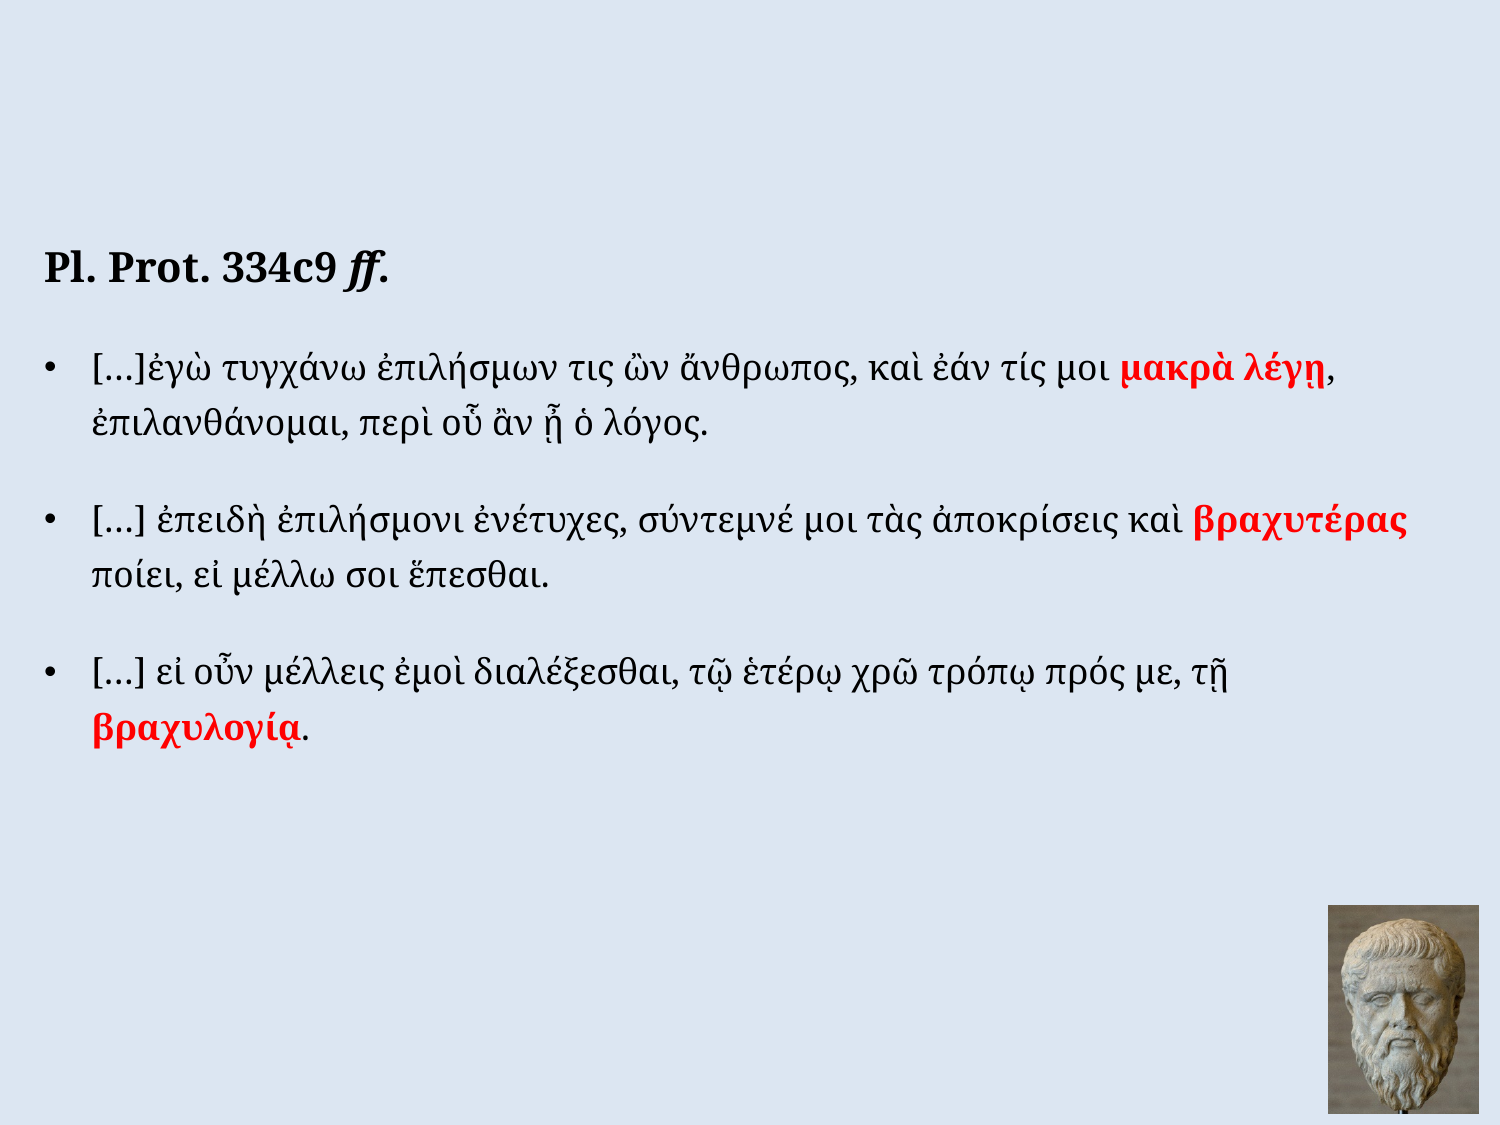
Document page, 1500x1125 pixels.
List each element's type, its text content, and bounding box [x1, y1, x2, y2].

picture [1328, 904, 1479, 1114]
text_box Pl. Prot. 334c9 ff. […]ἐγὼ τυγχάνω ἐπιλήσμων τις ὢν ἄνθρωπος, καὶ ἐάν τίς μοι μακρὰ λέγῃ, ἐπιλανθάνομαι, περὶ οὗ ἂν ᾖ ὁ λόγος. […] ἐπειδὴ ἐπιλήσμονι ἐνέτυχες, σύντεμνέ μοι τὰς ἀποκρίσεις καὶ βραχυτέρας ποίει, εἰ μέλλω σοι ἕπεσθαι. […] εἰ οὖν μέλλεις ἐμοὶ διαλέξεσθαι, τῷ ἑτέρῳ χρῶ τρόπῳ πρός με, τῇ βραχυλογίᾳ. [29, 233, 1424, 966]
